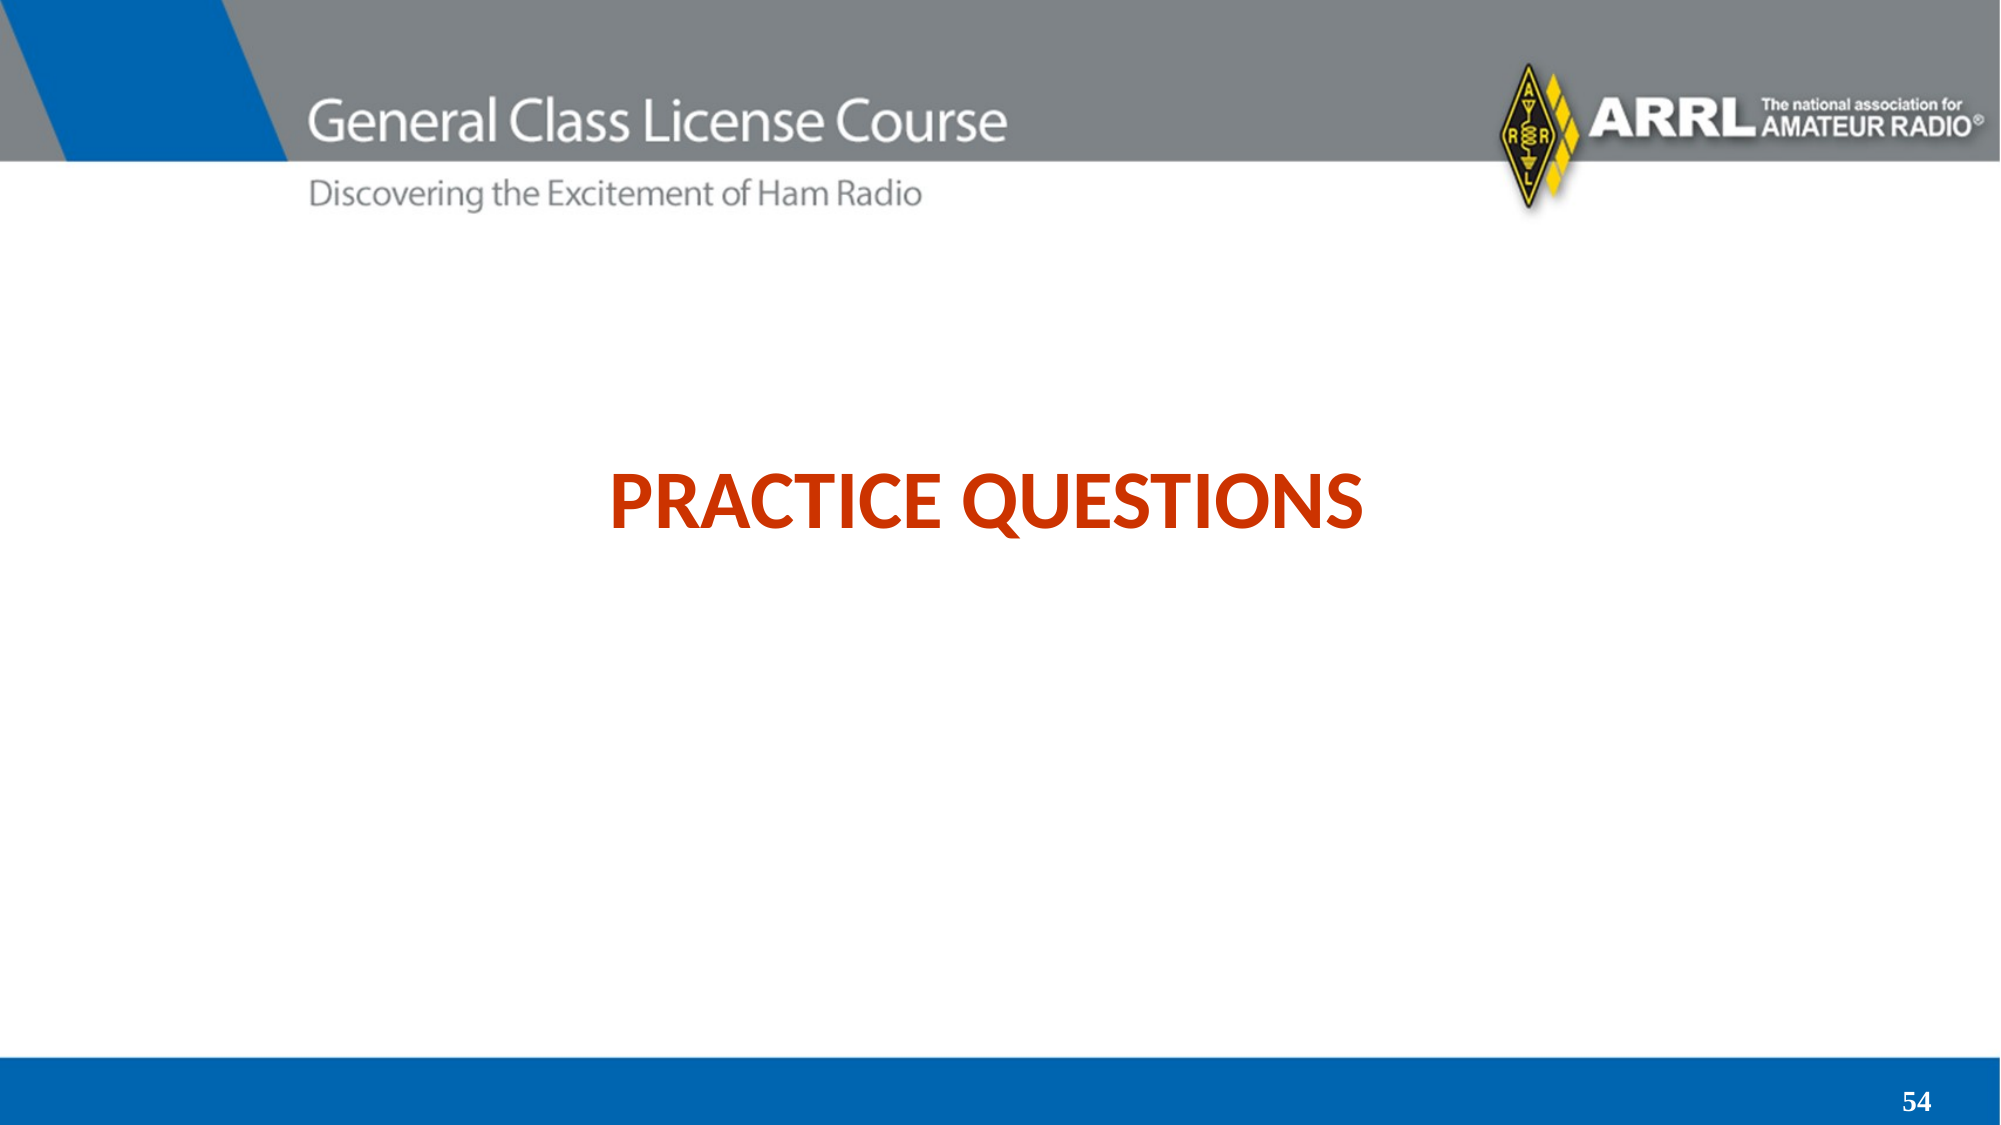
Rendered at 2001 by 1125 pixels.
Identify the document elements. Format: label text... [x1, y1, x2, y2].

title PRACTICE QUESTIONS [87, 437, 1888, 625]
picture [0, 0, 2001, 1125]
